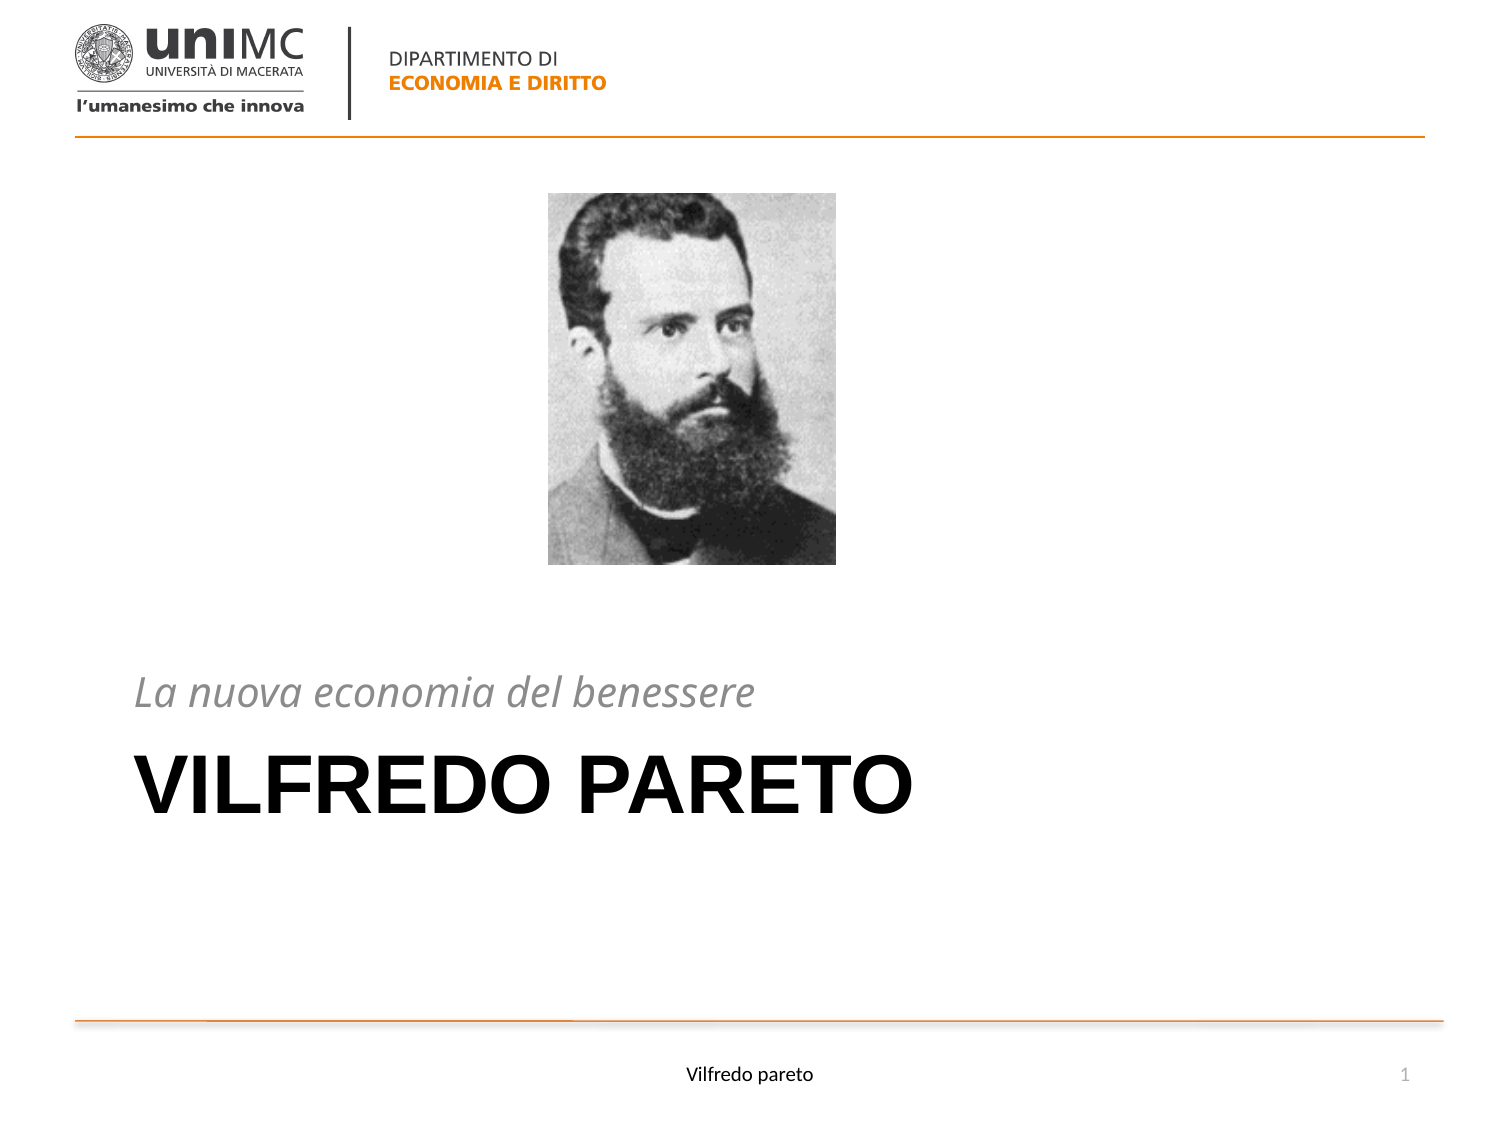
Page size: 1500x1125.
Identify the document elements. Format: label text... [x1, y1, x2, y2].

footer Vilfredo pareto [512, 1042, 988, 1103]
picture [75, 24, 1425, 138]
title Vilfredo Pareto [118, 723, 1394, 947]
slide_number 1 [1074, 1042, 1425, 1103]
list La nuova economia del benessere [118, 476, 1394, 723]
picture [547, 193, 836, 565]
